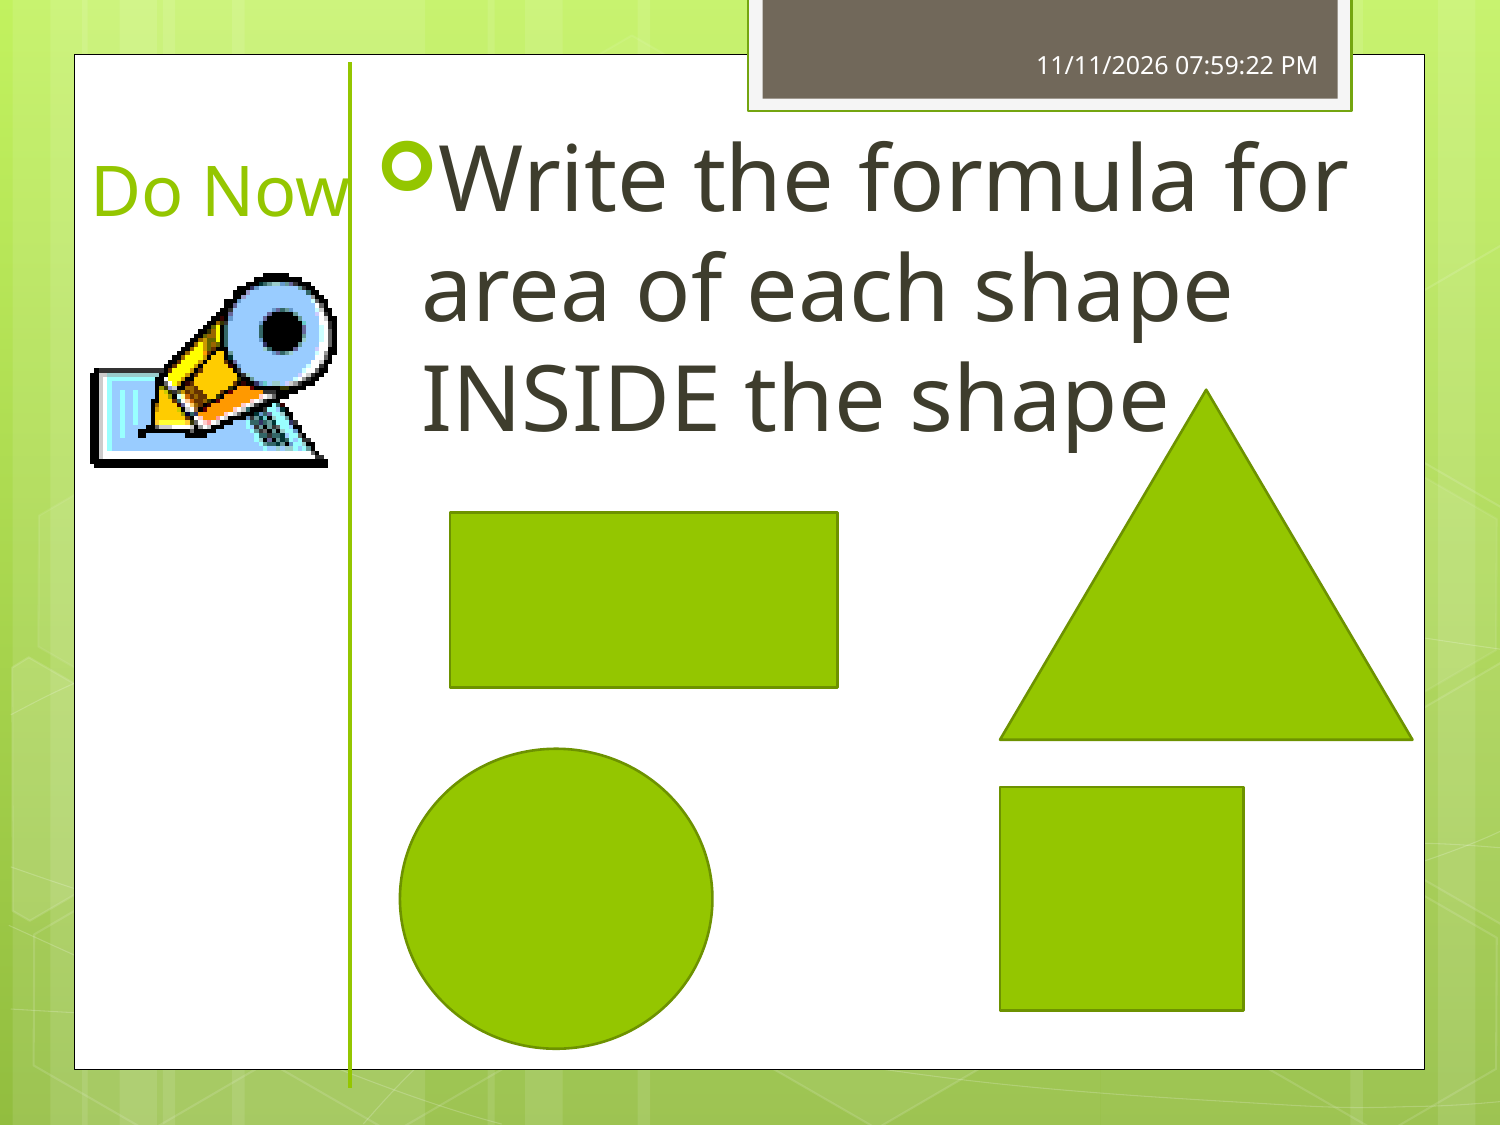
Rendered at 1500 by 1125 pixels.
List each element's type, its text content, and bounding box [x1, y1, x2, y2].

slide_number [983, 36, 1334, 97]
title Do Now [75, 137, 345, 238]
text_box [998, 388, 1414, 742]
text_box [449, 511, 839, 689]
list Write the formula for area of each shape INSIDE the shape [354, 112, 1425, 1063]
text_box [398, 747, 714, 1051]
picture [82, 174, 351, 478]
text_box [999, 786, 1245, 1012]
